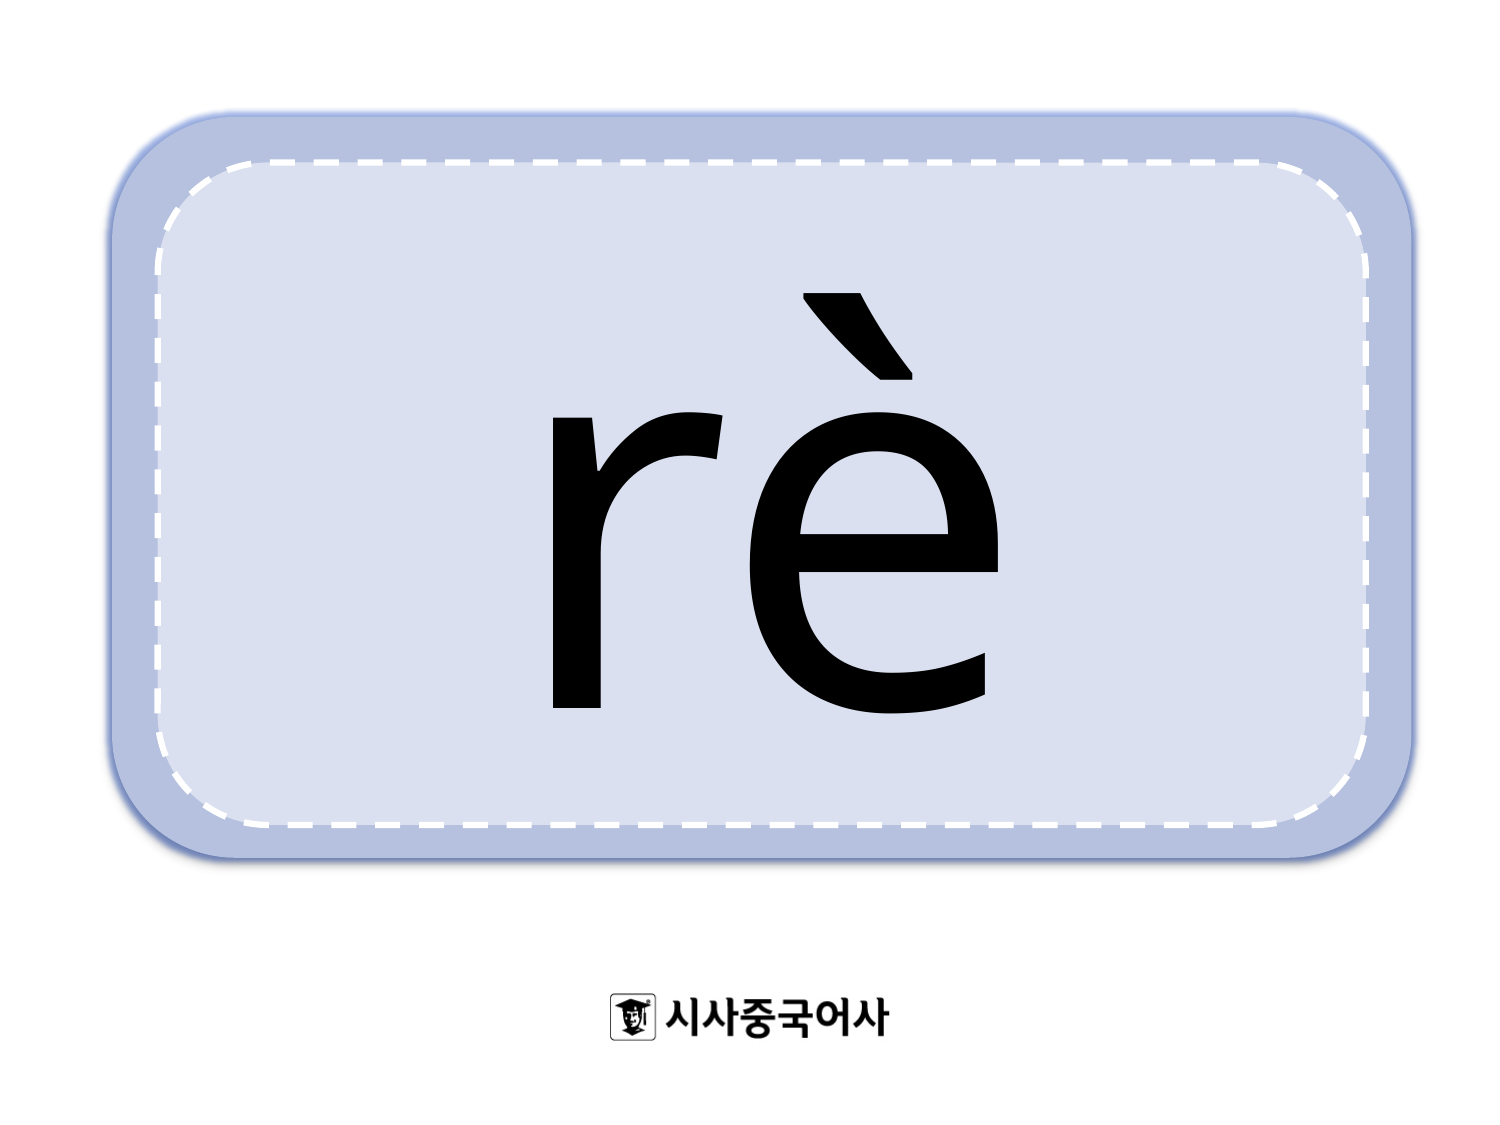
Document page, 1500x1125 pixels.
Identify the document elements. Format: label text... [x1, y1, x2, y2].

picture [602, 987, 898, 1047]
text_box rè [162, 160, 1371, 824]
